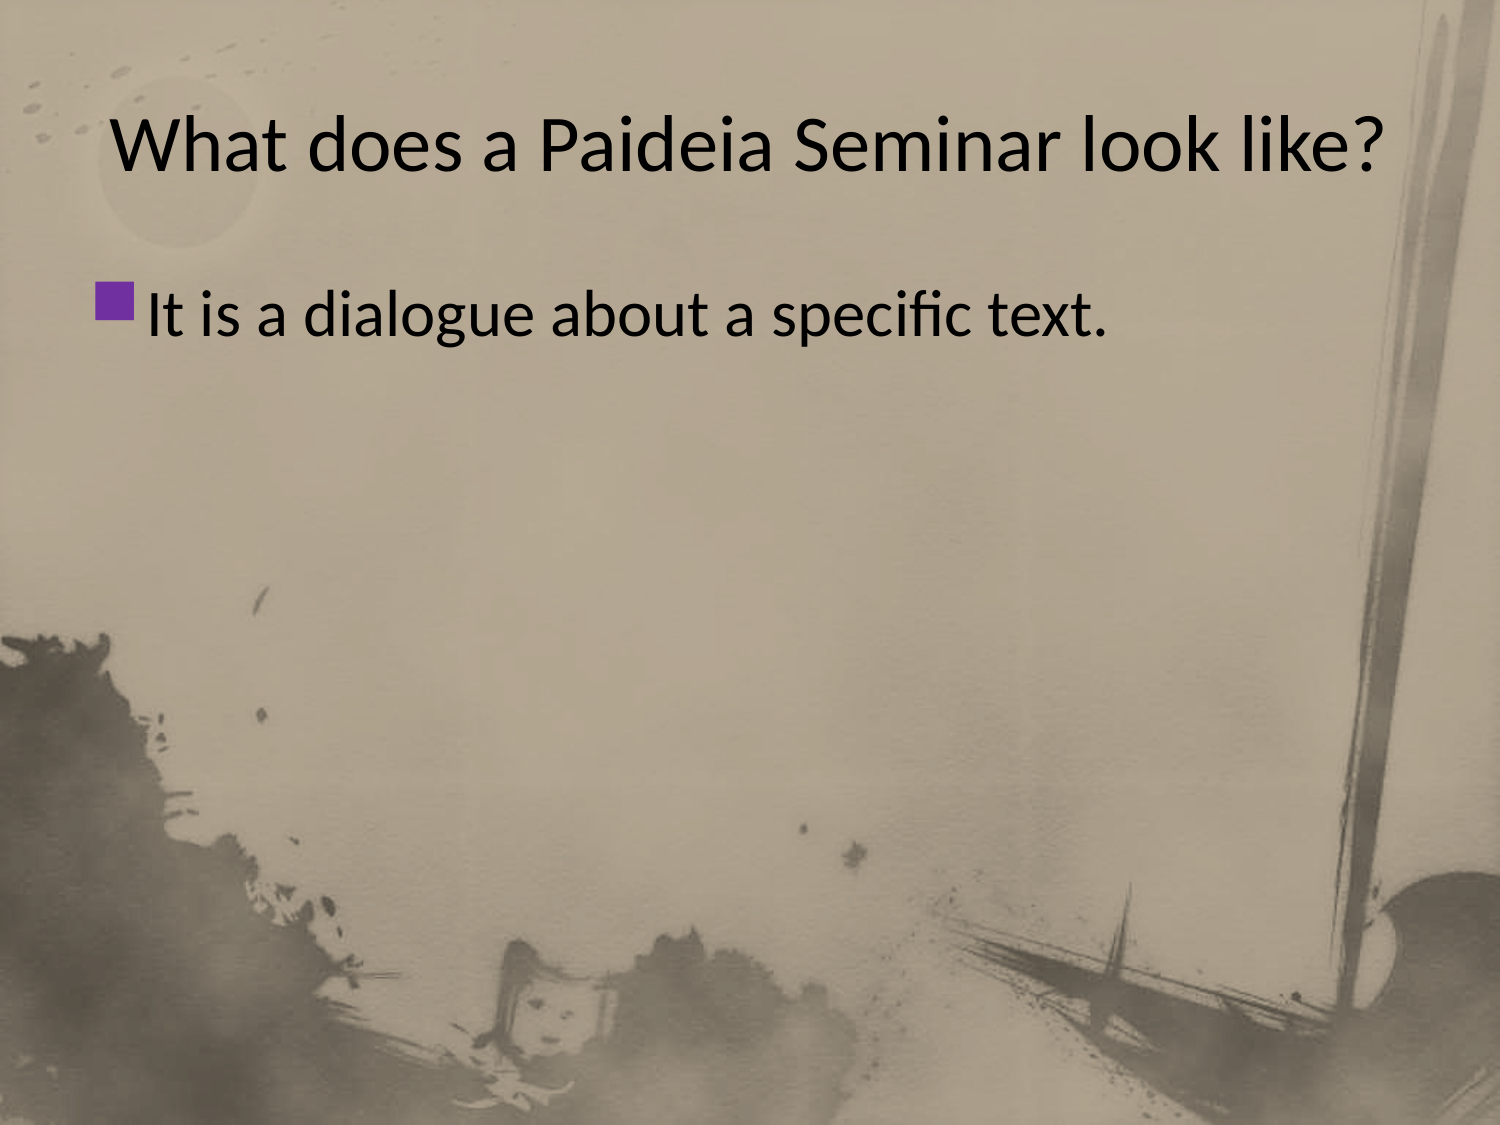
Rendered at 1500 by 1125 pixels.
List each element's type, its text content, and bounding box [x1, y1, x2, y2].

title What does a Paideia Seminar look like? [75, 45, 1425, 233]
list It is a dialogue about a specific text. [75, 262, 1425, 1005]
